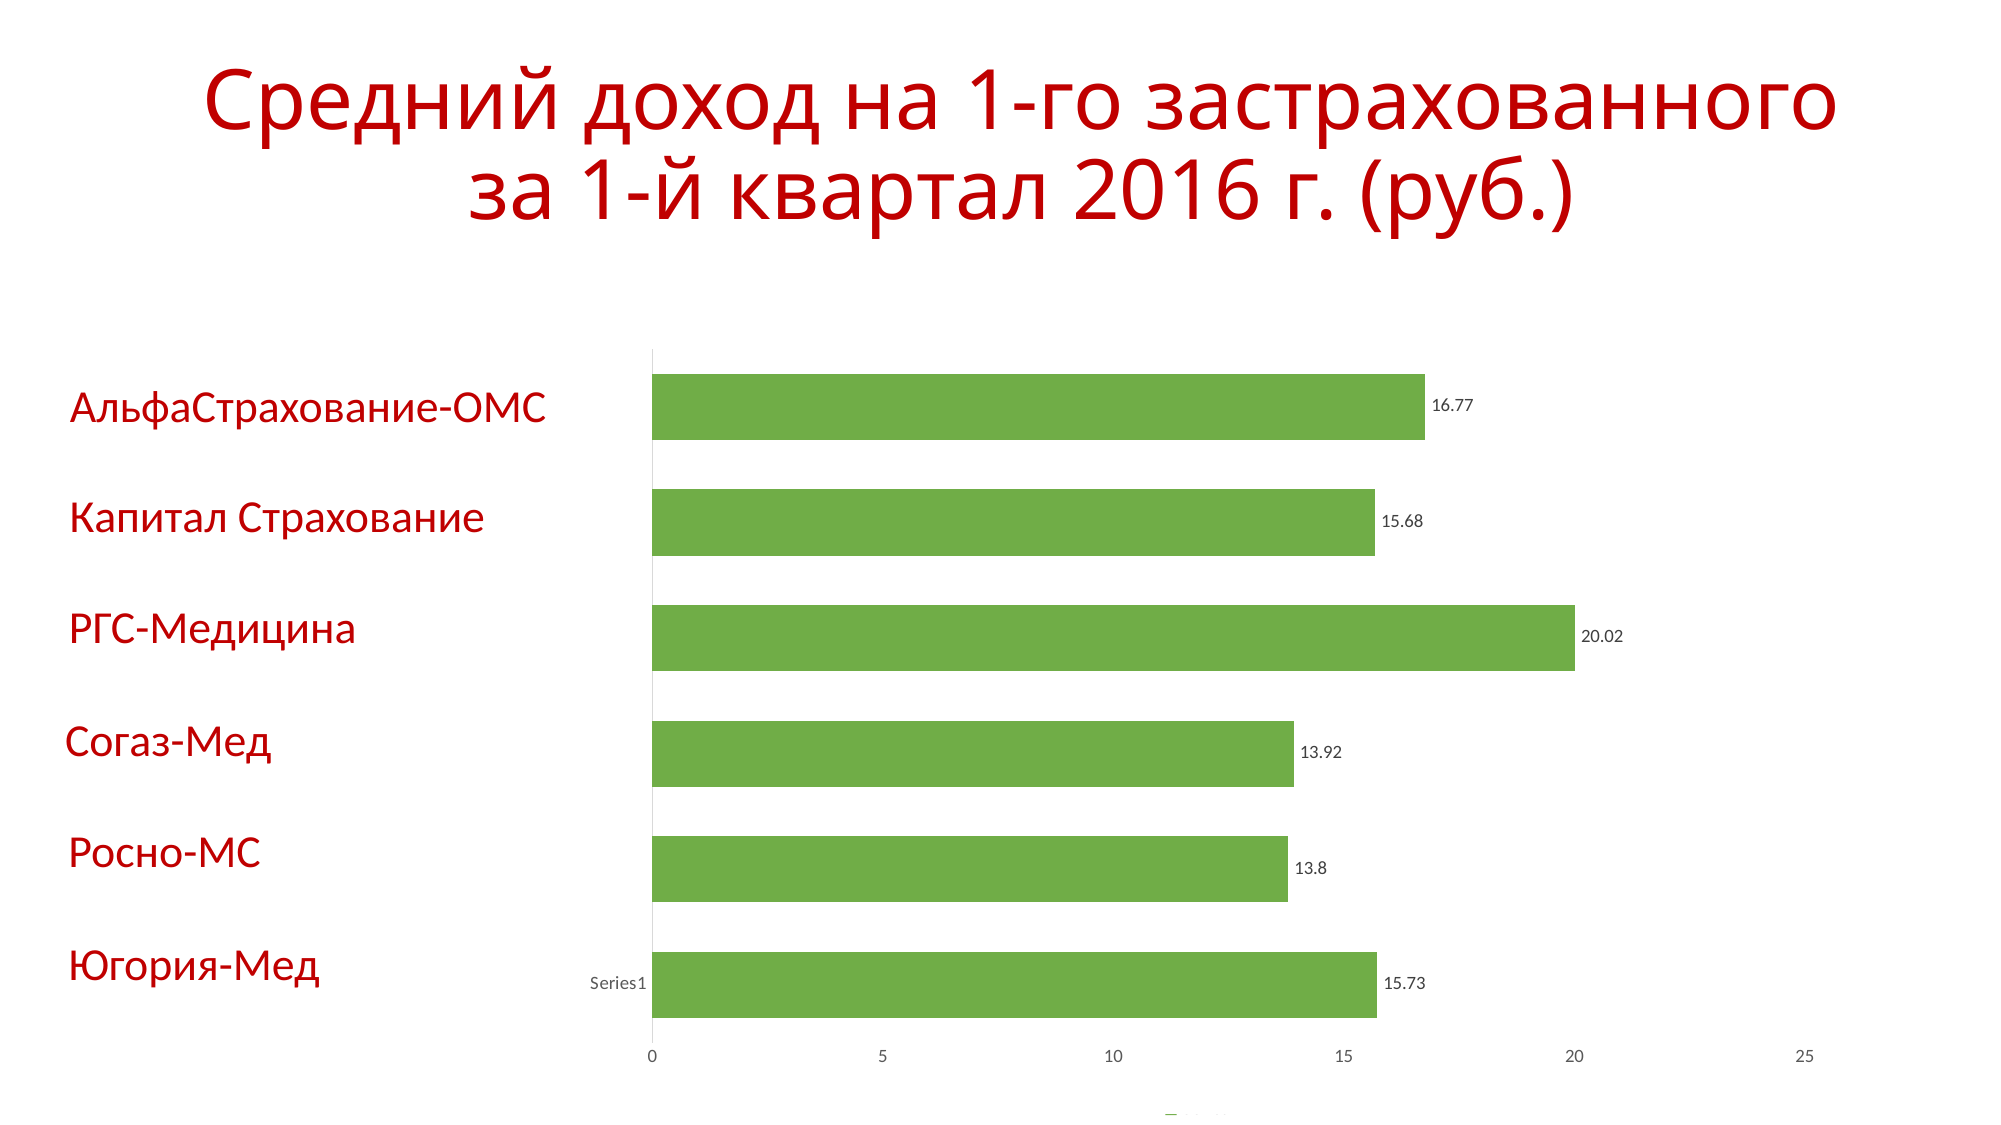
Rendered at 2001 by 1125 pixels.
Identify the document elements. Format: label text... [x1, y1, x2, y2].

text_box РГС-Медицина [54, 590, 372, 660]
title Средний доход на 1-го застрахованного за 1-й квартал 2016 г. (руб.) [130, 38, 1913, 256]
text_box АльфаСтрахование-ОМС [55, 369, 562, 439]
text_box Капитал Страхование [54, 479, 501, 550]
text_box Согаз-Мед [50, 703, 287, 774]
chart [564, 333, 1840, 1125]
text_box Югория-Мед [53, 927, 335, 997]
text_box Росно-МС [53, 813, 277, 884]
